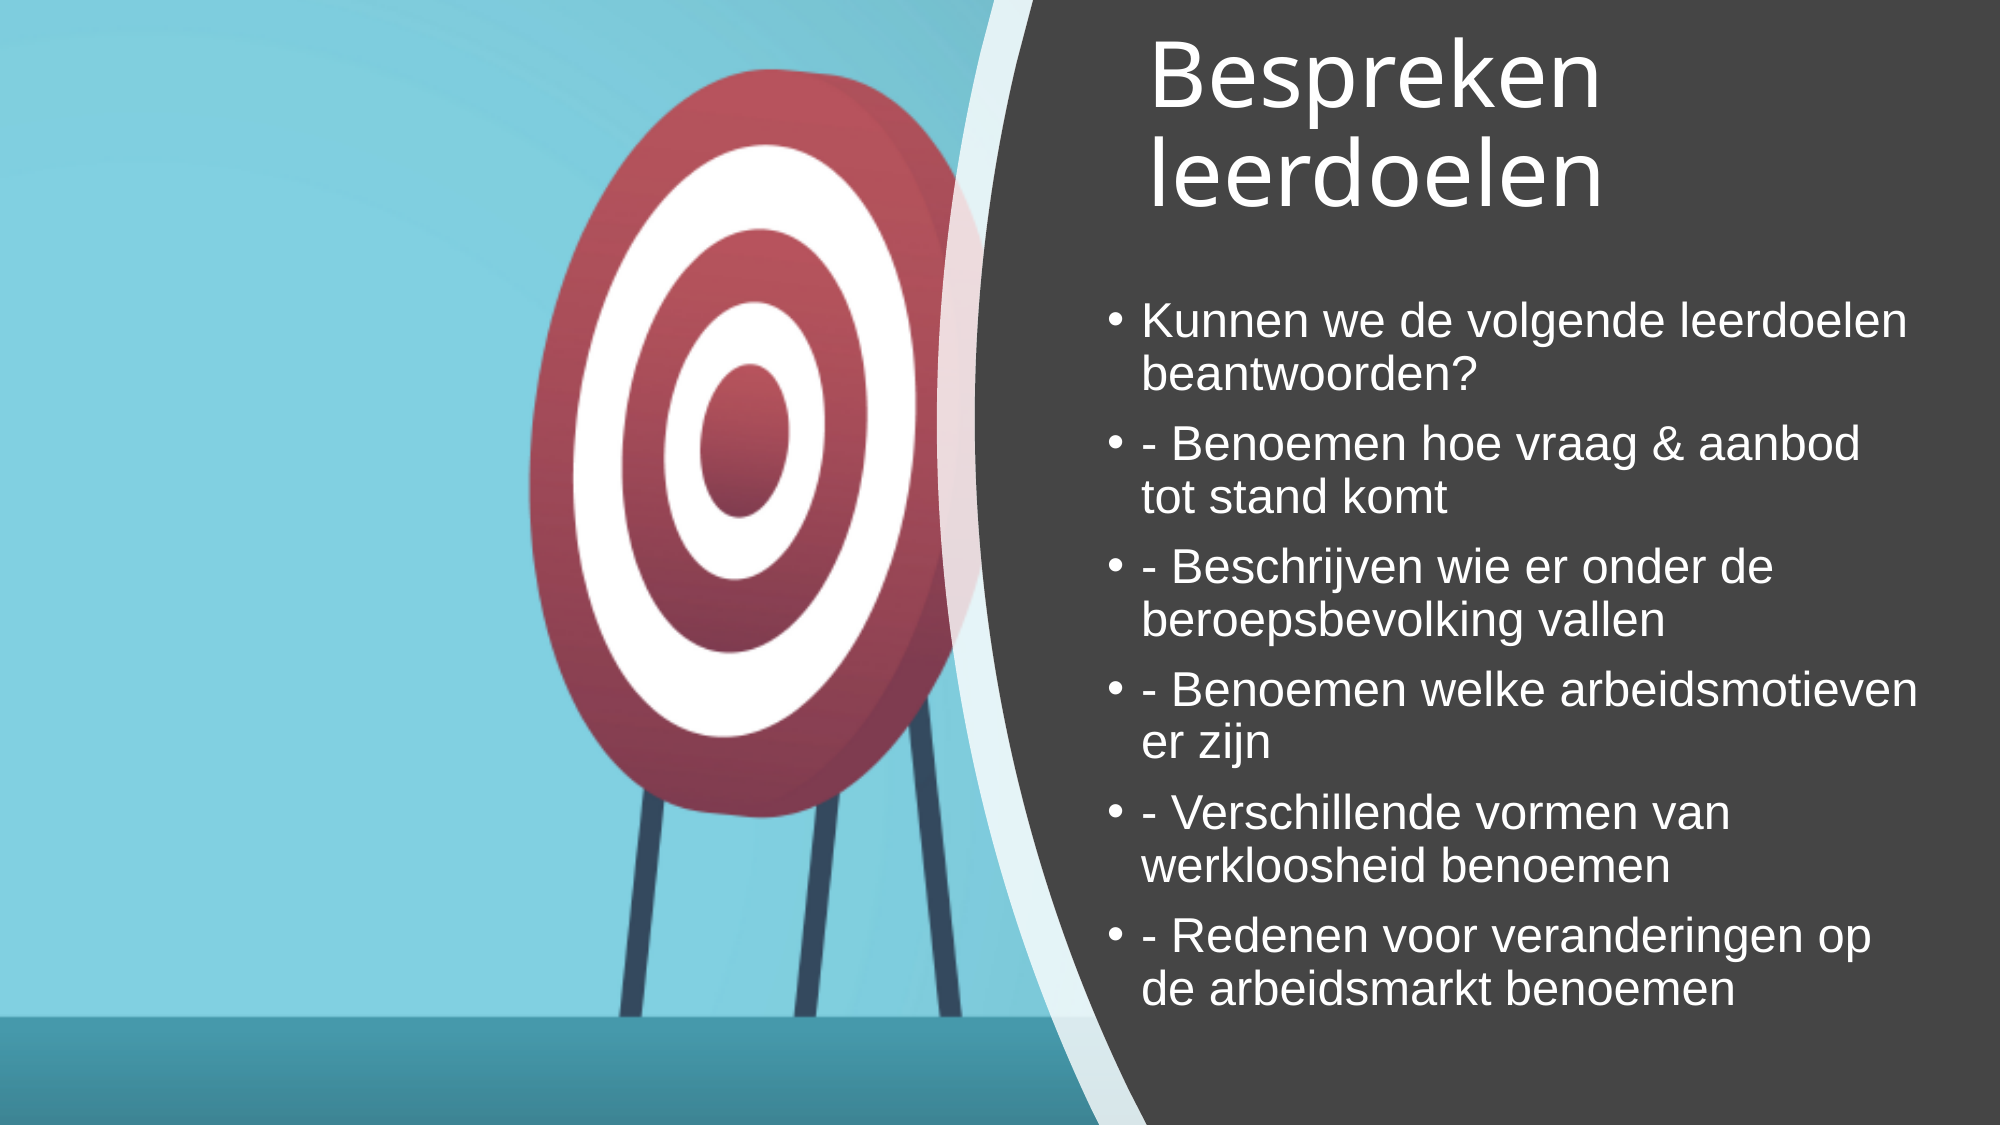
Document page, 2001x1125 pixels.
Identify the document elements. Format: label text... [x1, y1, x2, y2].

list Kunnen we de volgende leerdoelen beantwoorden? - Benoemen hoe vraag & aanbod tot stand komt - Beschrijven wie er onder de beroepsbevolking vallen - Benoemen welke arbeidsmotieven er zijn - Verschillende vormen van werkloosheid benoemen - Redenen voor veranderingen op de arbeidsmarkt benoemen [1150, 287, 1939, 1027]
title Bespreken leerdoelen [1150, 18, 1924, 236]
picture [0, 0, 1150, 1125]
text_box [1150, 0, 2000, 1125]
